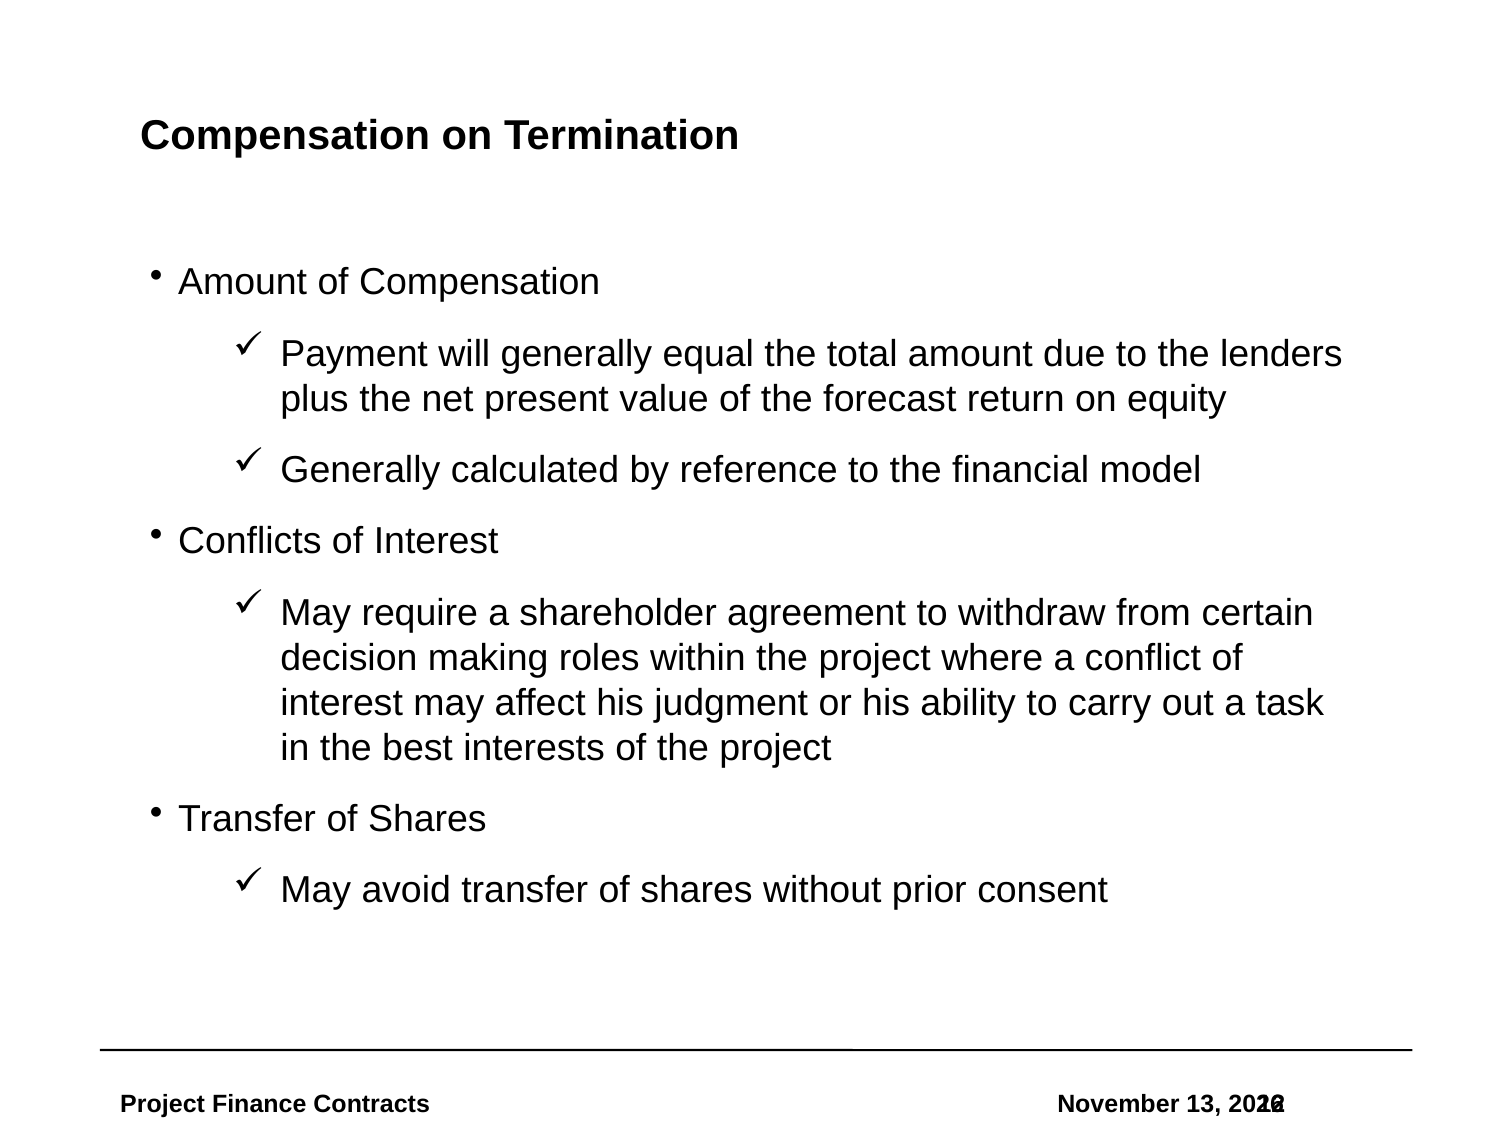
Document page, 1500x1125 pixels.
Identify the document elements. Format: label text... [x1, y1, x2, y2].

title Compensation on Termination [124, 99, 1288, 226]
list Amount of Compensation Payment will generally equal the total amount due to the lenders plus the net present value of the forecast return on equity Generally calculated by reference to the financial model Conflicts of Interest May require a shareholder agreement to withdraw from certain decision making roles within the project where a conflict of interest may affect his judgment or his ability to carry out a task in the best interests of the project Transfer of Shares May avoid transfer of shares without prior consent [124, 249, 1376, 1001]
